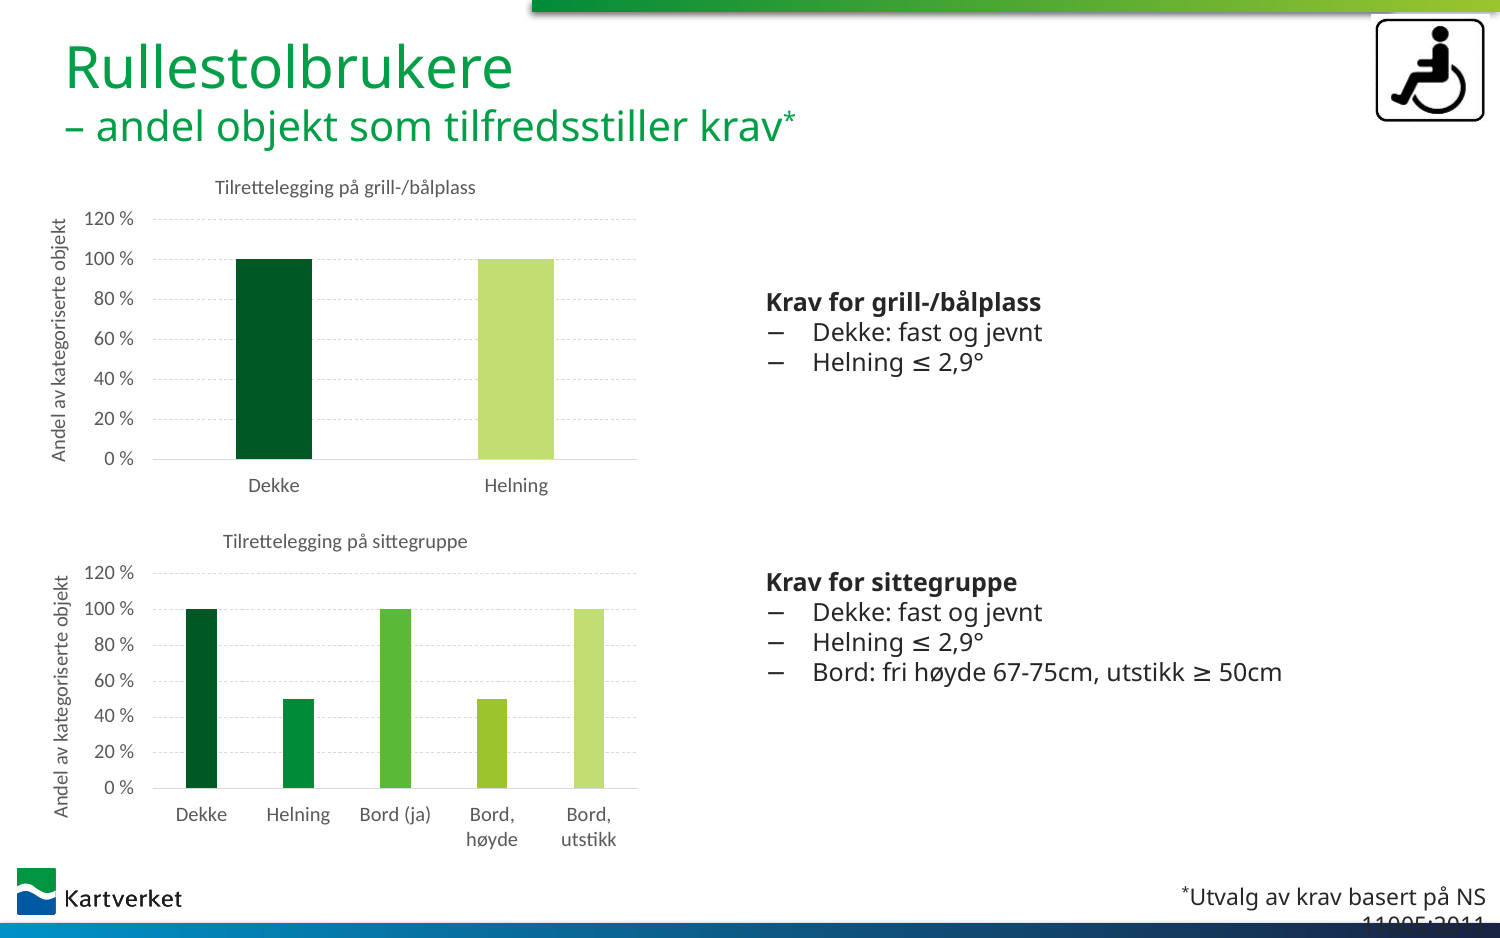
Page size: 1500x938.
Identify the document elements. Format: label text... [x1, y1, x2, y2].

picture [41, 520, 650, 859]
text_box Rullestolbrukere – andel objekt som tilfredsstiller krav* [49, 14, 1431, 158]
picture [41, 166, 650, 505]
picture [1371, 13, 1491, 127]
text_box Krav for grill-/bålplass Dekke: fast og jevnt Helning ≤ 2,9° [750, 279, 1452, 384]
text_box *Utvalg av krav basert på NS 11005:2011 [1068, 873, 1500, 938]
text_box Krav for sittegruppe Dekke: fast og jevnt Helning ≤ 2,9° Bord: fri høyde 67-75cm, utstikk ≥ 50cm [750, 559, 1500, 694]
